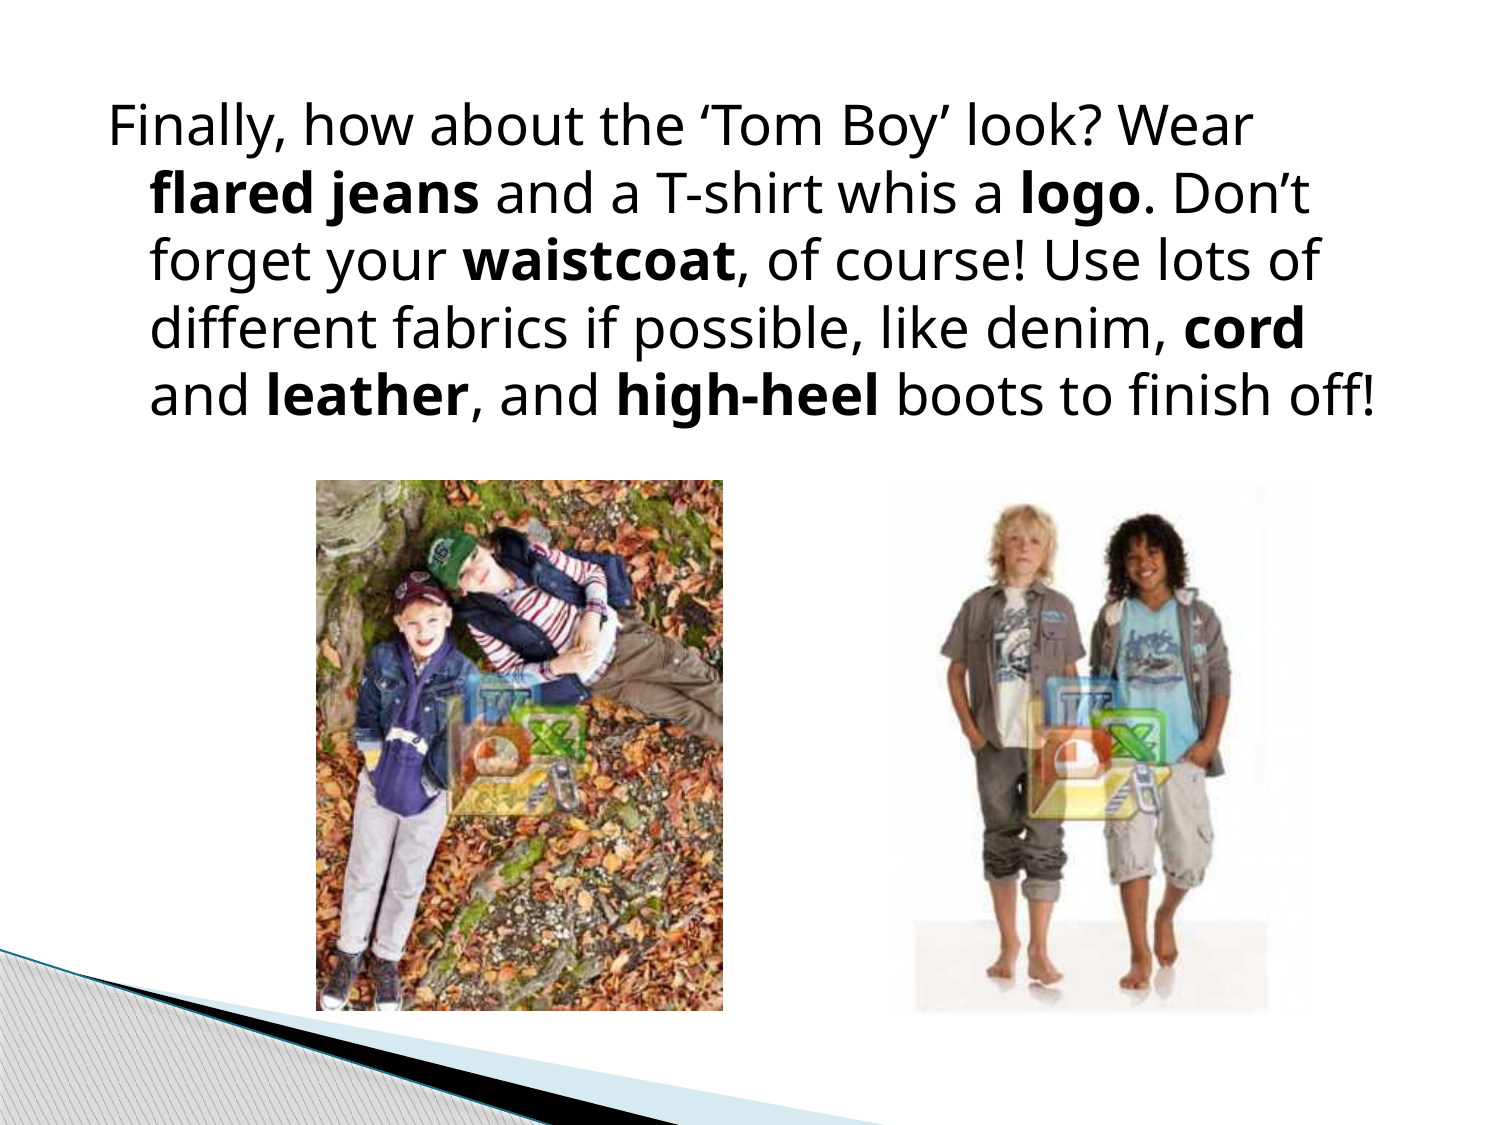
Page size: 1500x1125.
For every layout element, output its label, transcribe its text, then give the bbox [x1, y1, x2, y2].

picture [316, 480, 723, 1012]
picture [890, 480, 1311, 1017]
list Finally, how about the ‘Tom Boy’ look? Wear flared jeans and a T-shirt whis a logo. Don’t forget your waistcoat, of course! Use lots of different fabrics if possible, like denim, cord and leather, and high-heel boots to finish off! [75, 82, 1425, 986]
